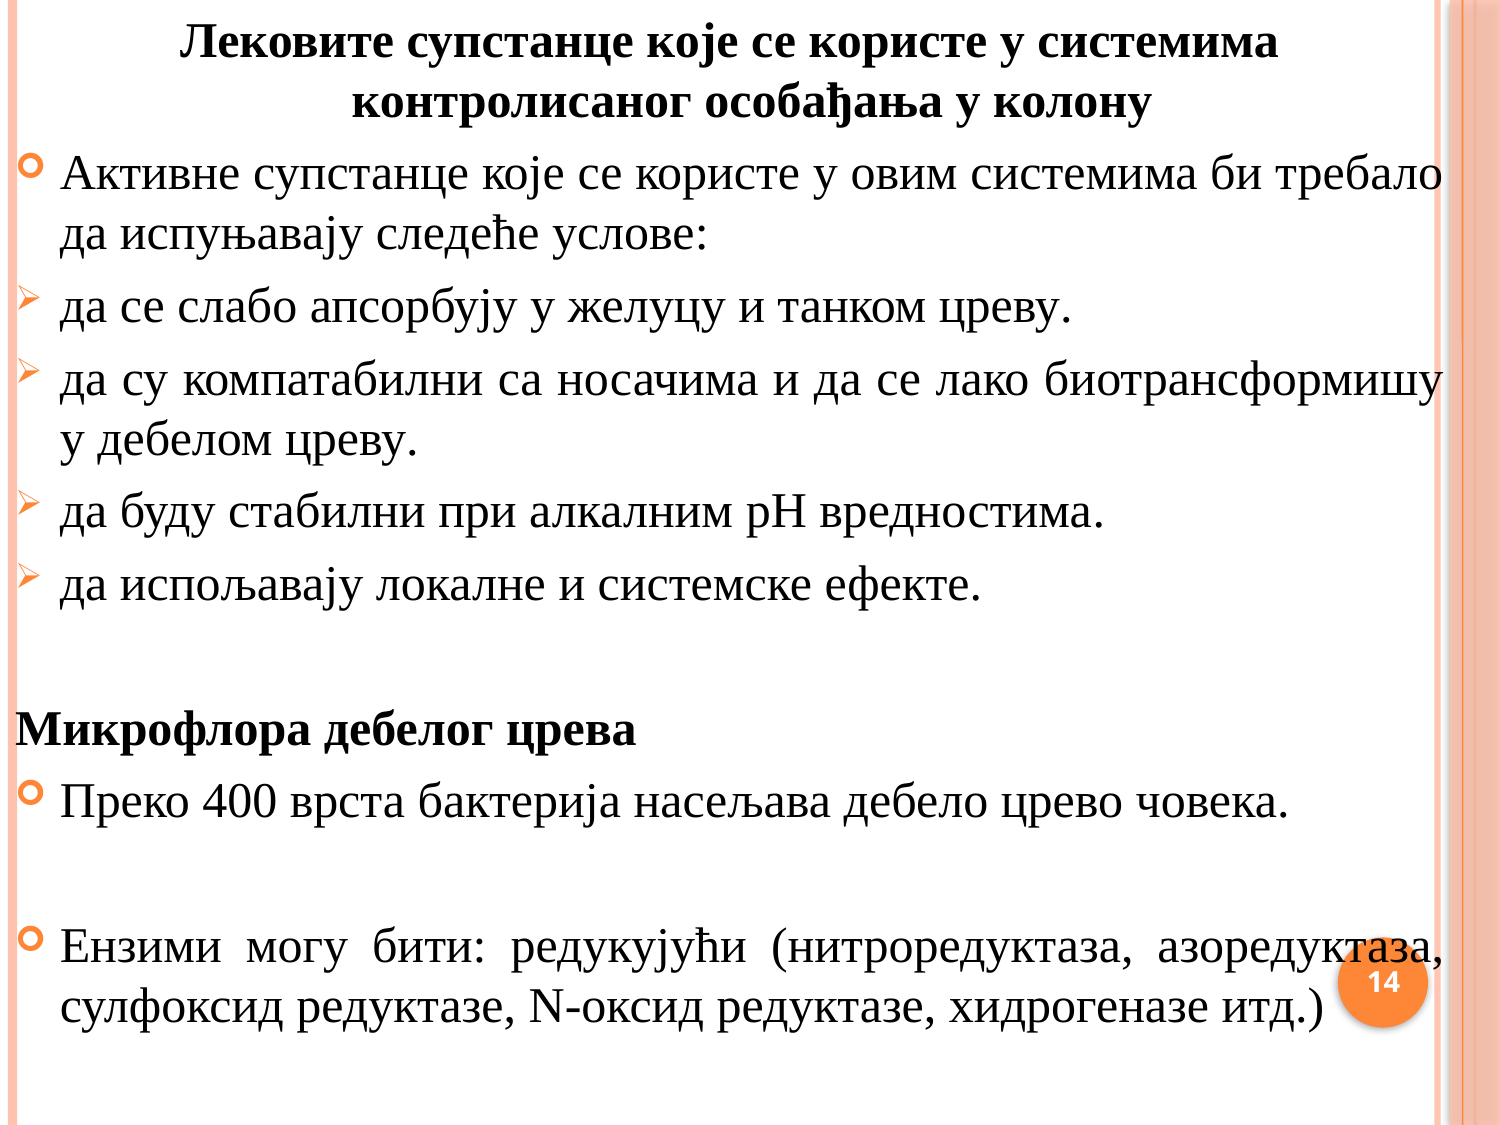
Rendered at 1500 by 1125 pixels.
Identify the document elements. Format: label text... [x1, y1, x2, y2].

list Лековите супстанце које се користе у системима контролисаног особађања у колону Активне супстанце које се користе у овим системима би требало да испуњавају следеће услове: да се слабо апсорбују у желуцу и танком цреву. да су компатабилни са носачима и да се лако биотрансформишу у дебелом цреву. да буду стабилни при алкалним pH вредностима. да испољавају локалне и системске ефекте. Микрофлора дебелог црева Преко 400 врста бактерија насељава дебело црево човека. Ензими могу бити: редукујући (нитроредуктаза, азоредуктаза, сулфоксид редуктазе, N-оксид редуктазе, хидрогеназе итд.) [0, 0, 1460, 1125]
